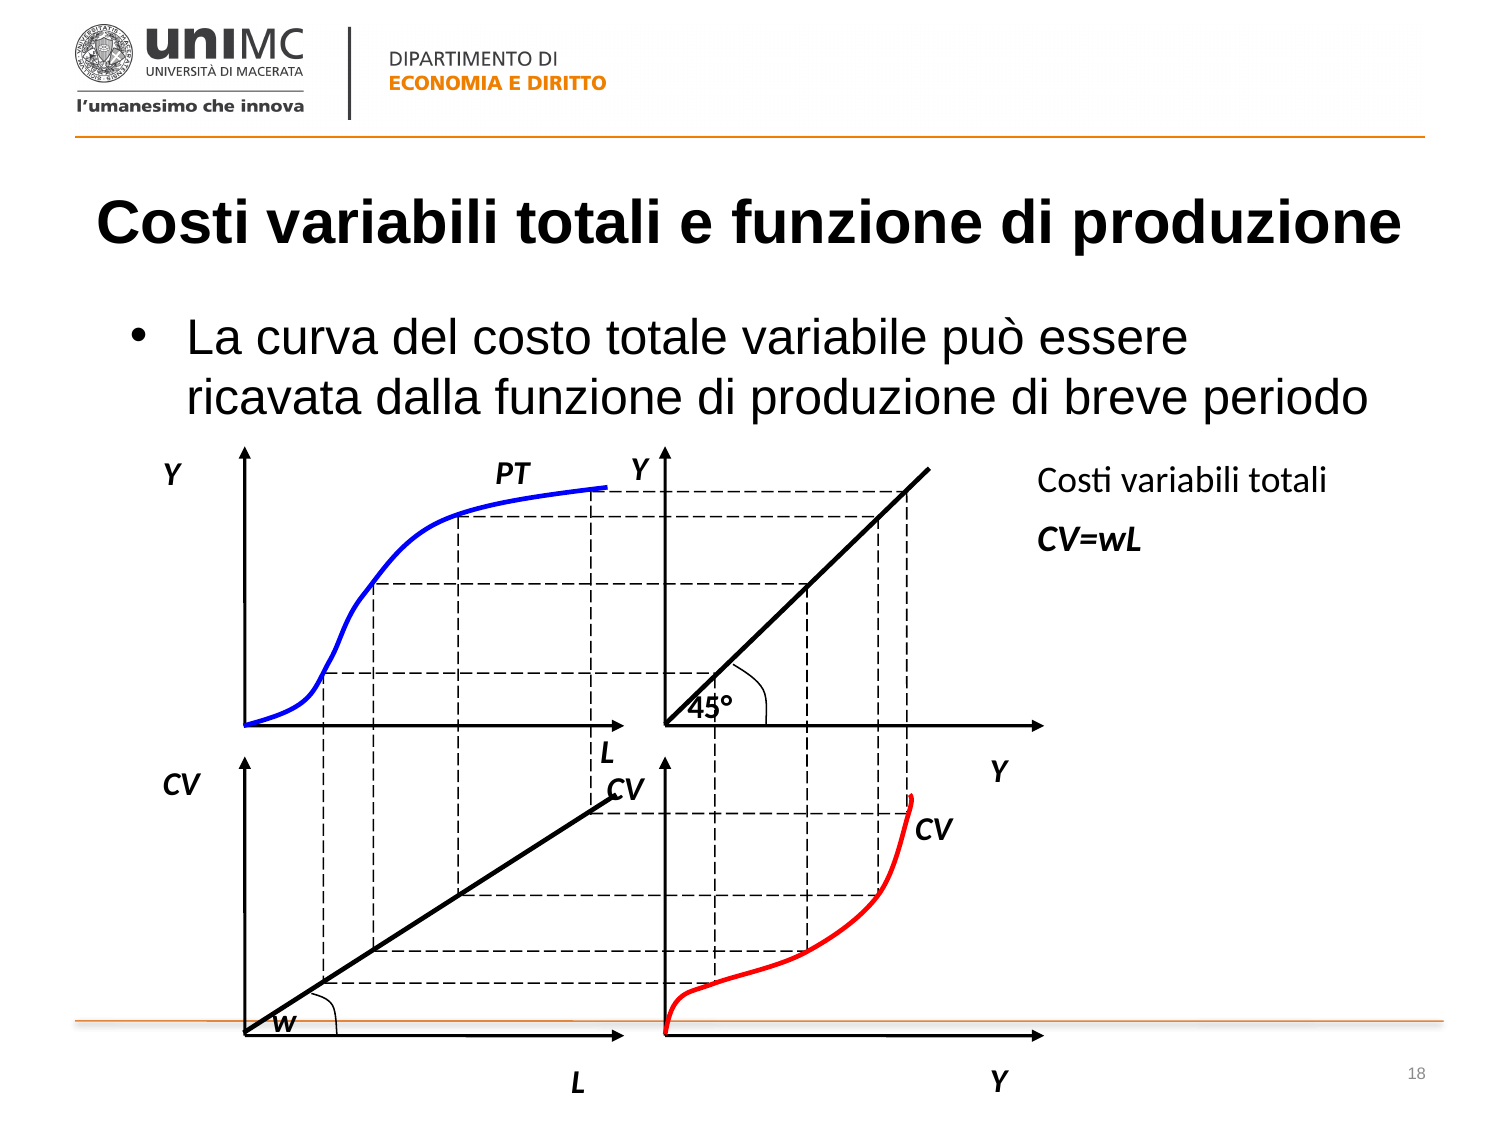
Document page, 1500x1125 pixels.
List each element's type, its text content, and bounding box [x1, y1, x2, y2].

slide_number 18 [1099, 1042, 1442, 1103]
list La curva del costo totale variabile può essere ricavata dalla funzione di produzione di breve periodo [115, 296, 1391, 443]
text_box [664, 794, 1026, 1035]
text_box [147, 443, 611, 754]
picture [75, 24, 1425, 138]
title Costi variabili totali e funzione di produzione [75, 173, 1425, 265]
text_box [147, 754, 676, 1125]
text_box Costi variabili totali CV=wL [1098, 452, 1500, 567]
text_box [615, 439, 1095, 755]
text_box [678, 756, 1095, 1124]
